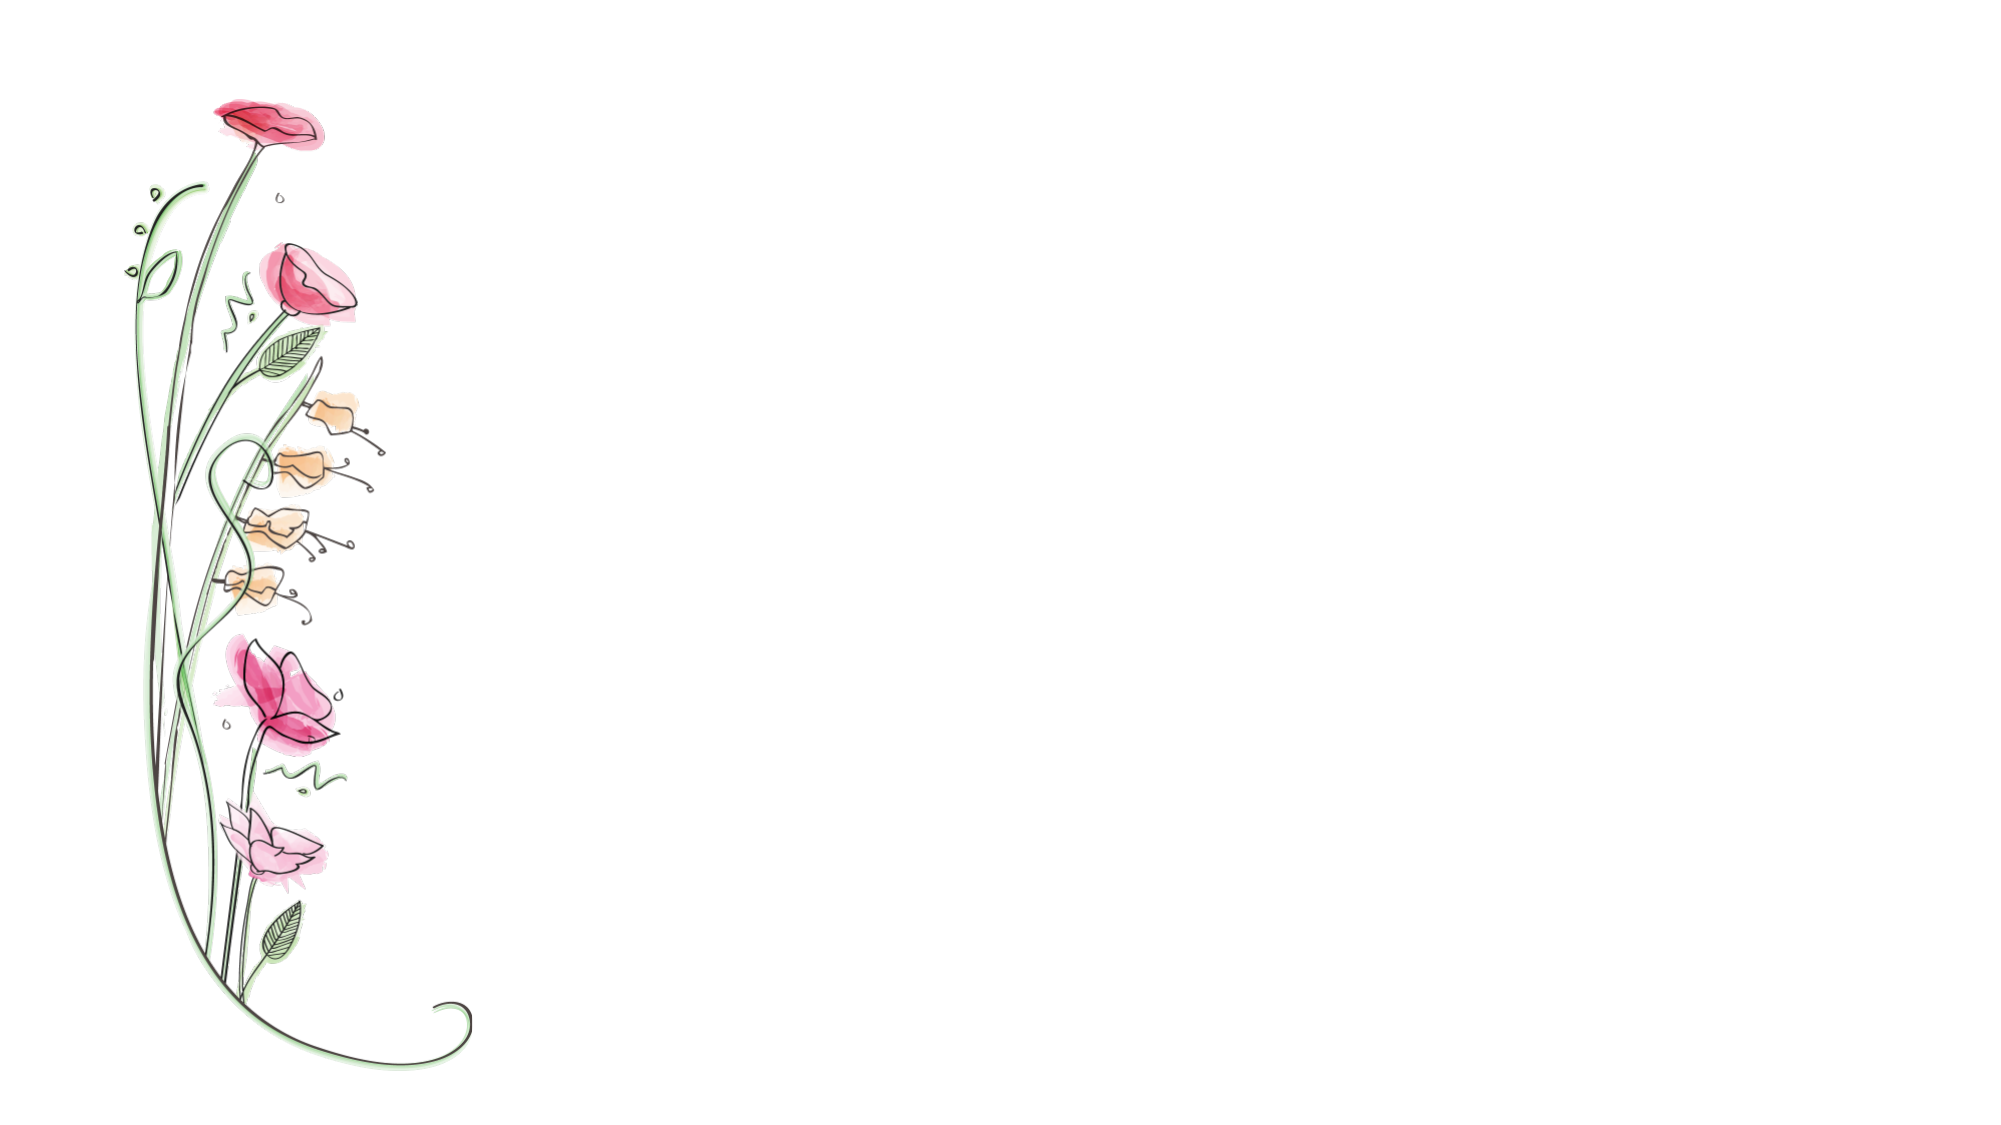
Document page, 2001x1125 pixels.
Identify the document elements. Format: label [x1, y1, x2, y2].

picture [112, 99, 473, 1125]
